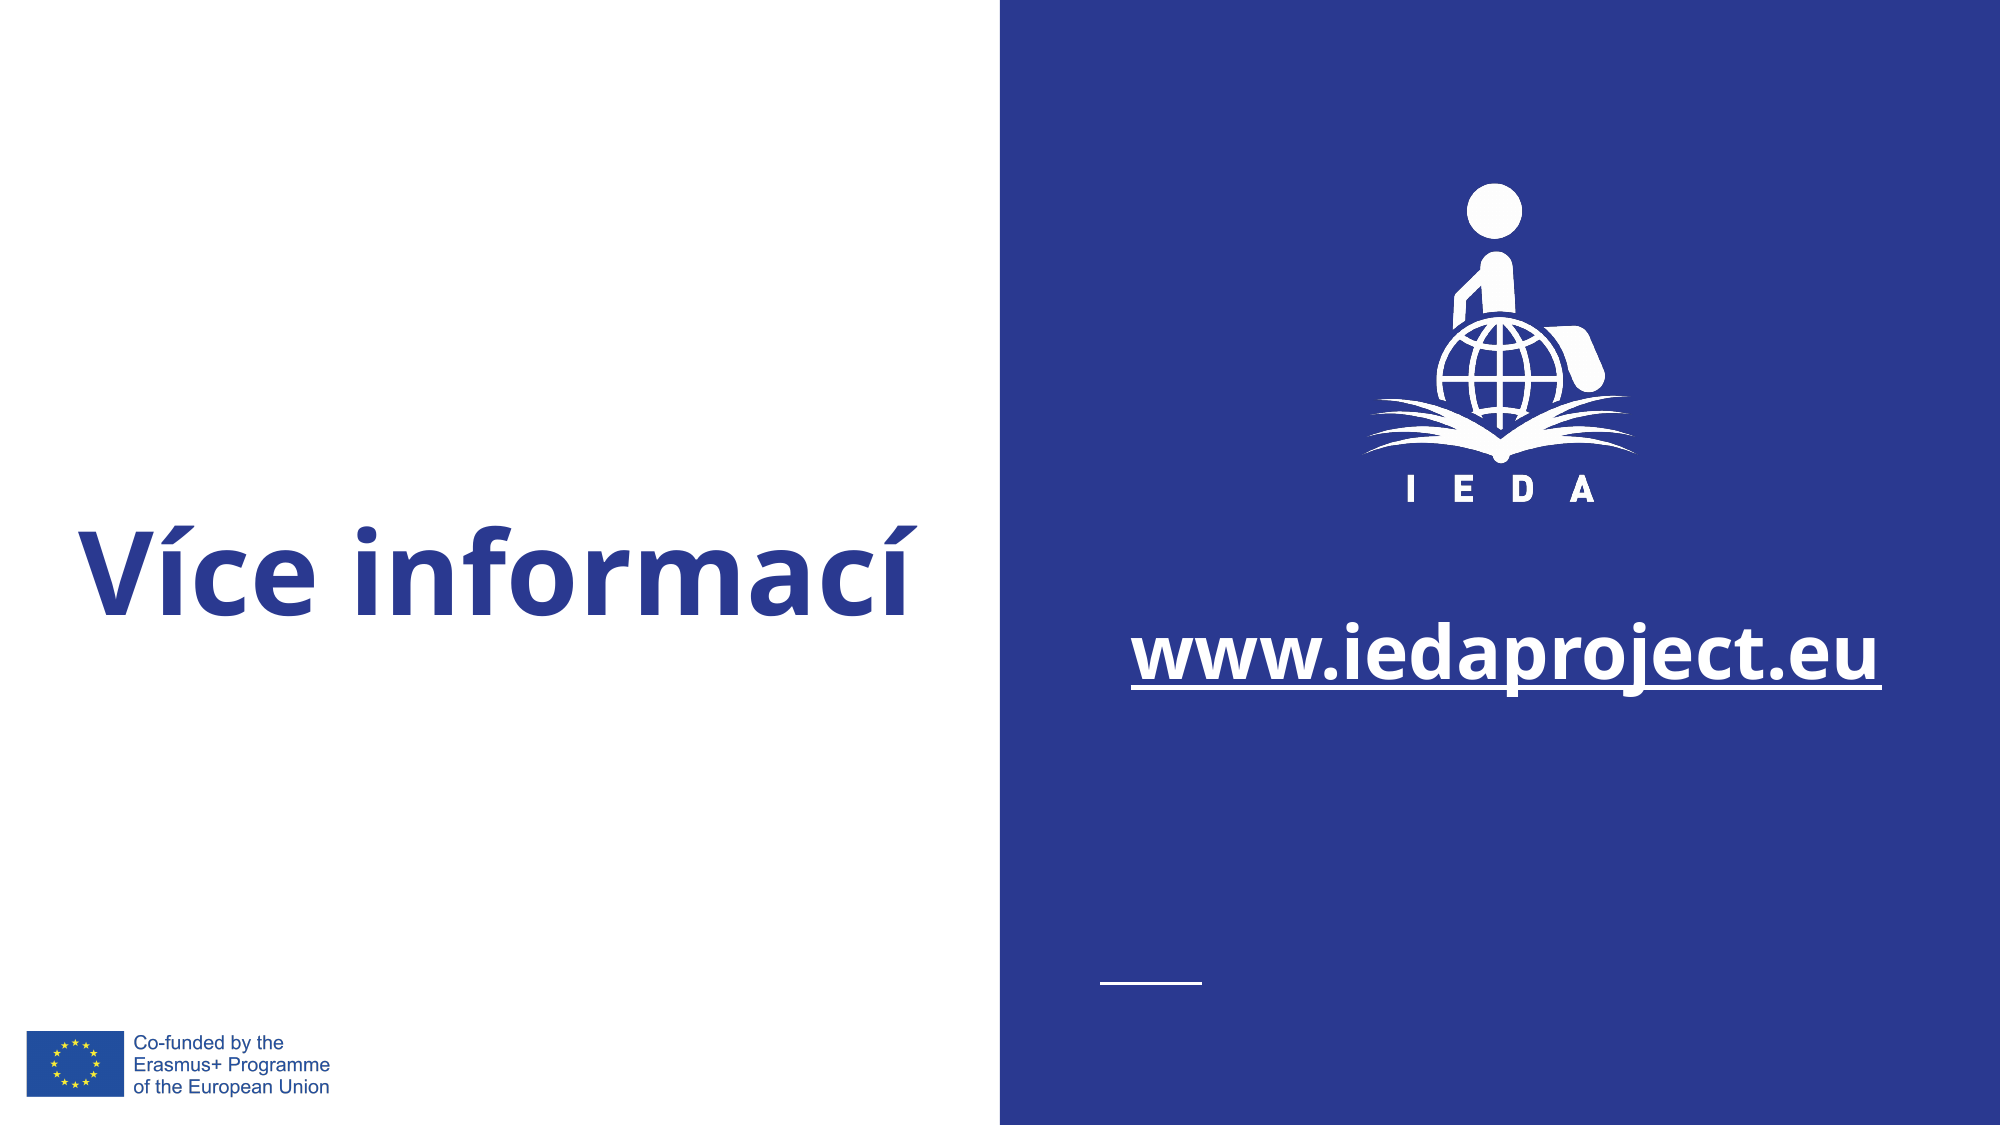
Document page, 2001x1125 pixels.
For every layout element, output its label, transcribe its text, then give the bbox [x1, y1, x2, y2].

picture [1325, 143, 1675, 542]
picture [26, 1031, 582, 1103]
list www.iedaproject.eu [1080, 243, 1920, 1052]
title Více informací [53, 466, 939, 659]
